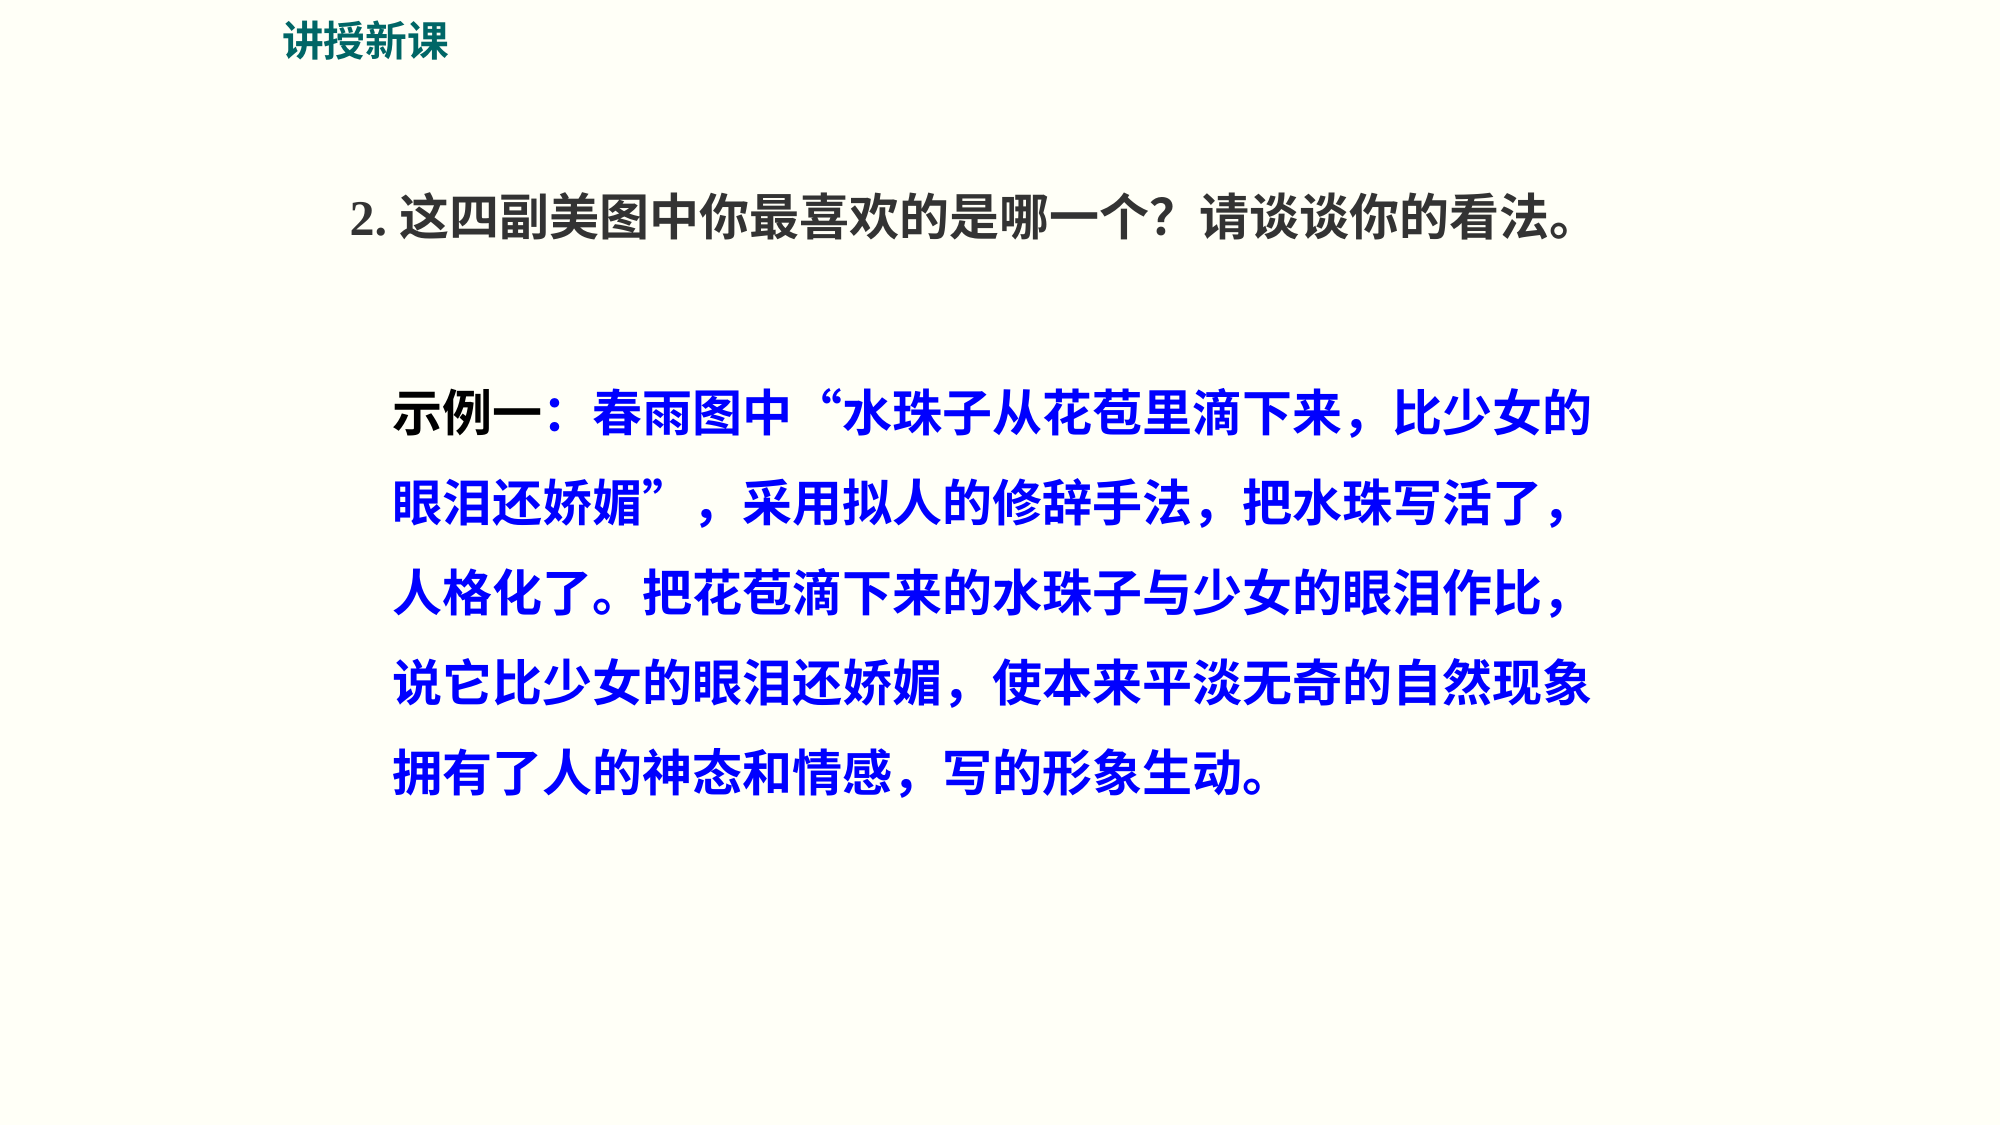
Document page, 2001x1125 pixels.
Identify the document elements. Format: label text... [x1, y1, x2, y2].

text_box 示例一：春雨图中“水珠子从花苞里滴下来，比少女的眼泪还娇媚”，采用拟人的修辞手法，把水珠写活了，人格化了。把花苞滴下来的水珠子与少女的眼泪作比，说它比少女的眼泪还娇媚，使本来平淡无奇的自然现象拥有了人的神态和情感，写的形象生动。 [377, 344, 1643, 810]
text_box 讲授新课 [267, 7, 480, 73]
text_box 2.这四副美图中你最喜欢的是哪一个？请谈谈你的看法。 [334, 178, 1730, 253]
